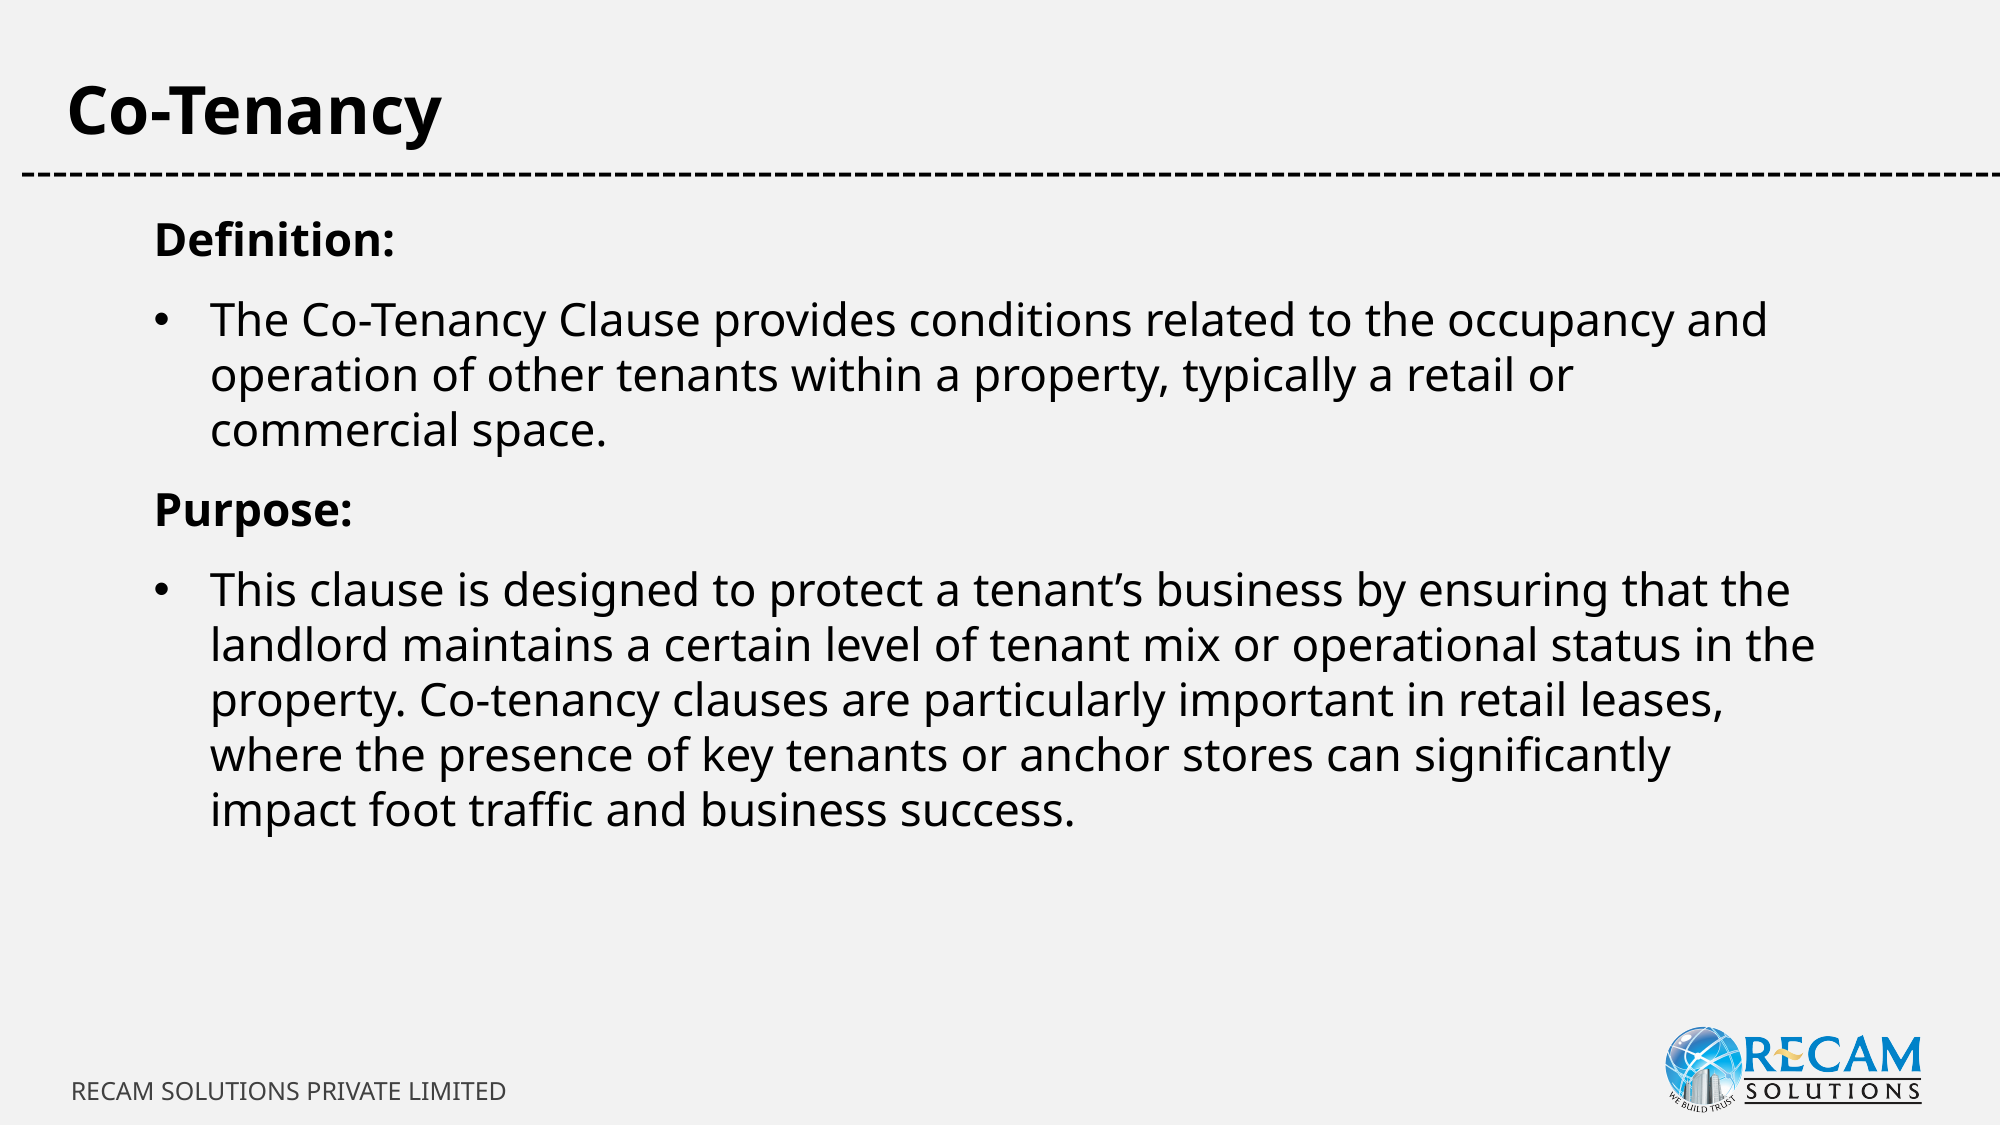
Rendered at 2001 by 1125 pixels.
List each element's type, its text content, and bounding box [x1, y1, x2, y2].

text_box Co-Tenancy [51, 60, 1979, 131]
picture [1652, 1014, 1935, 1125]
text_box Definition: The Co-Tenancy Clause provides conditions related to the occupancy and operation of other tenants within a property, typically a retail or commercial space. Purpose: This clause is designed to protect a tenant’s business by ensuring that the landlord maintains a certain level of tenant mix or operational status in the property. Co-tenancy clauses are particularly important in retail leases, where the presence of key tenants or anchor stores can significantly impact foot traffic and business success. [138, 203, 1842, 843]
text_box ----------------------------------------------------------------------------------------------------------------------------- [6, 131, 2000, 207]
footer RECAM SOLUTIONS PRIVATE LIMITED [70, 1073, 971, 1107]
